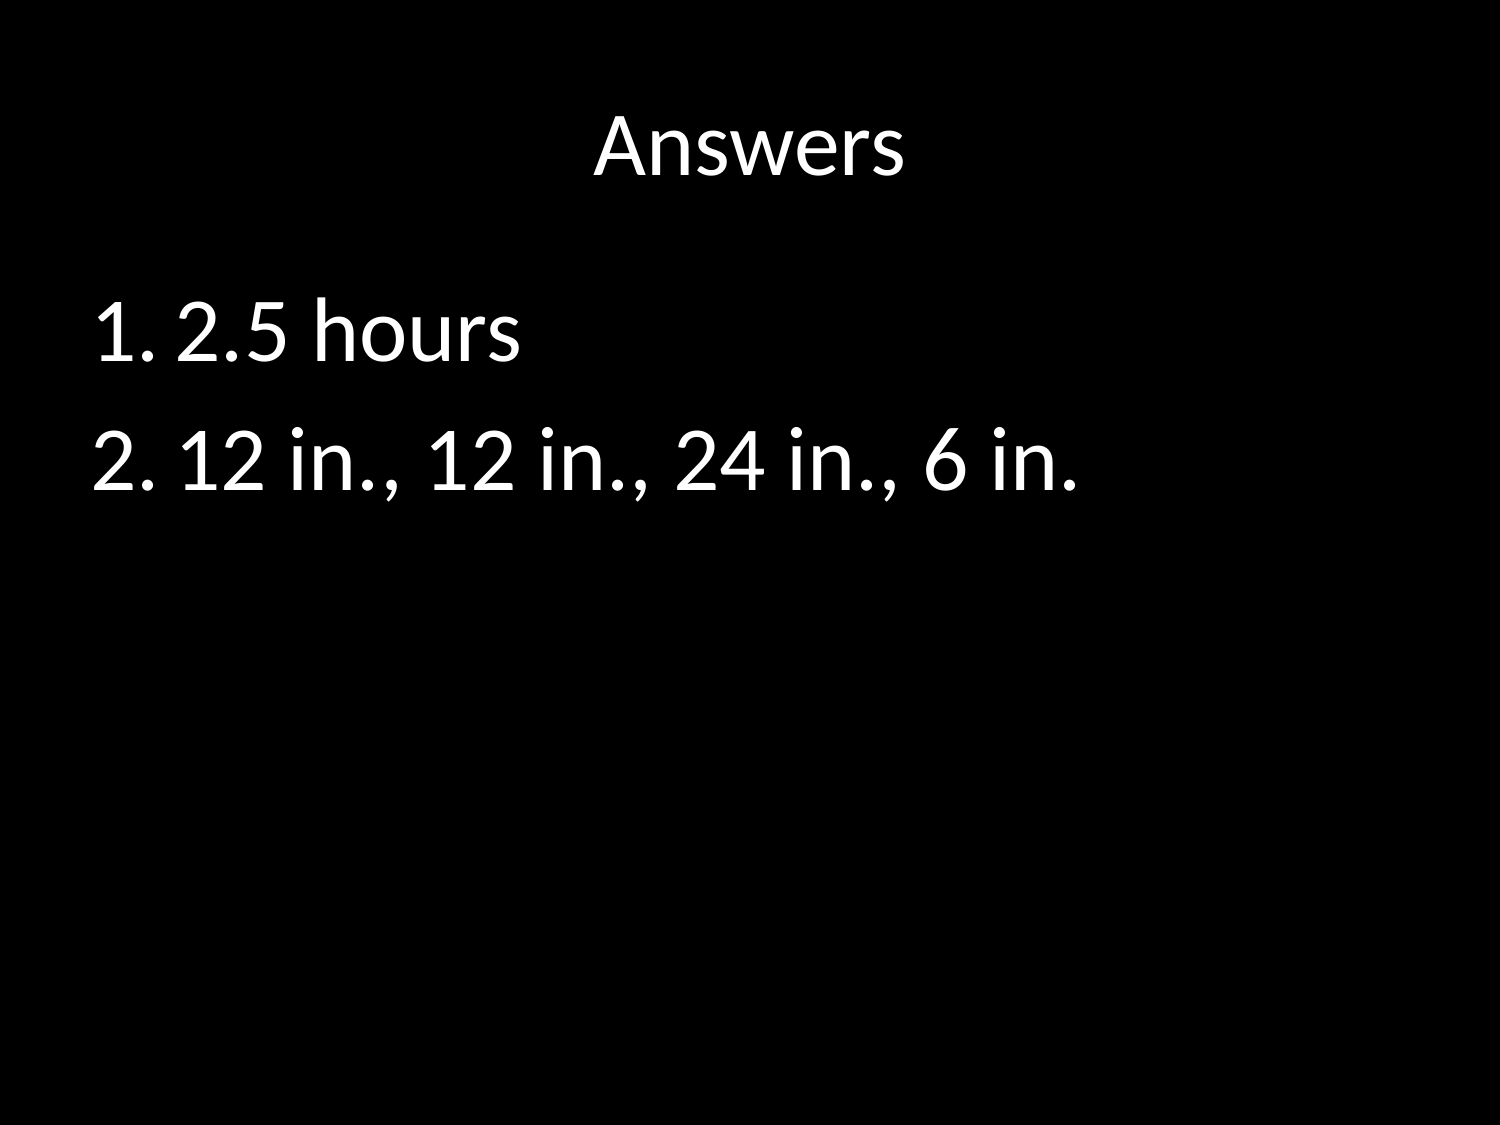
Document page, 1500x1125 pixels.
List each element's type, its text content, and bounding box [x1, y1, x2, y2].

title Answers [75, 45, 1425, 233]
list 2.5 hours 12 in., 12 in., 24 in., 6 in. [75, 262, 1425, 1005]
